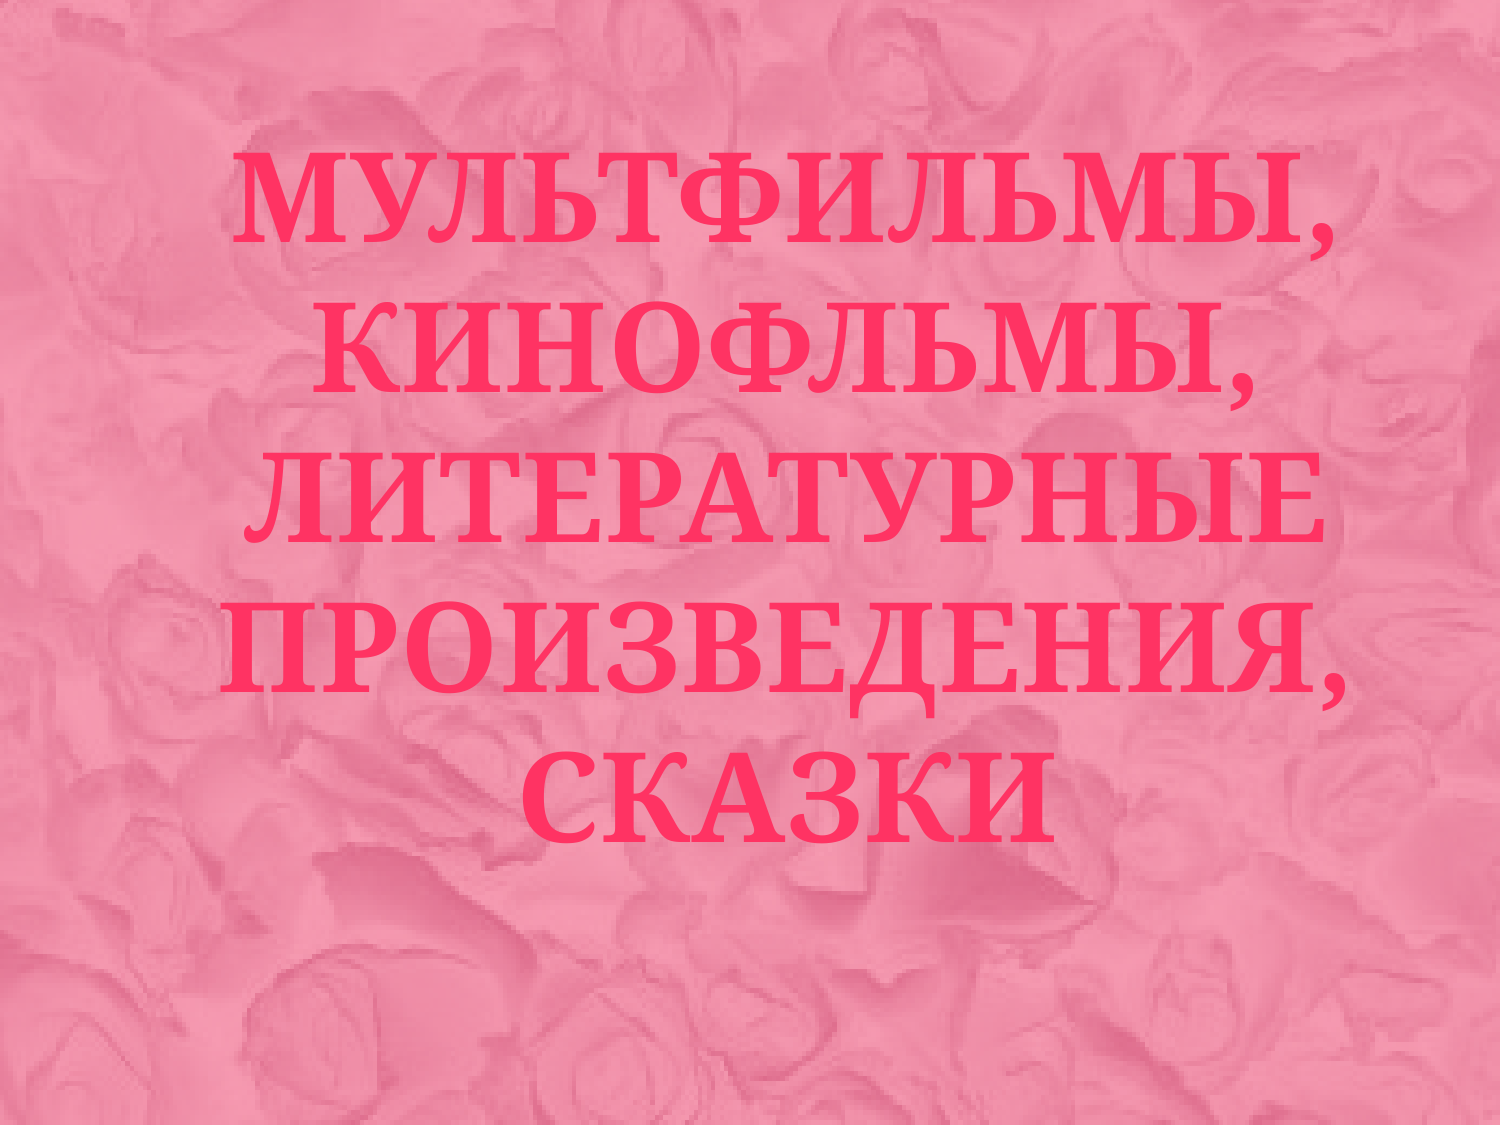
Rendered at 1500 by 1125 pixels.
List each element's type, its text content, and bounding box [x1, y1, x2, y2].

title МУЛЬТФИЛЬМЫ, КИНОФЛЬМЫ, ЛИТЕРАТУРНЫЕ ПРОИЗВЕДЕНИЯ, СКАЗКИ [137, 346, 1438, 638]
